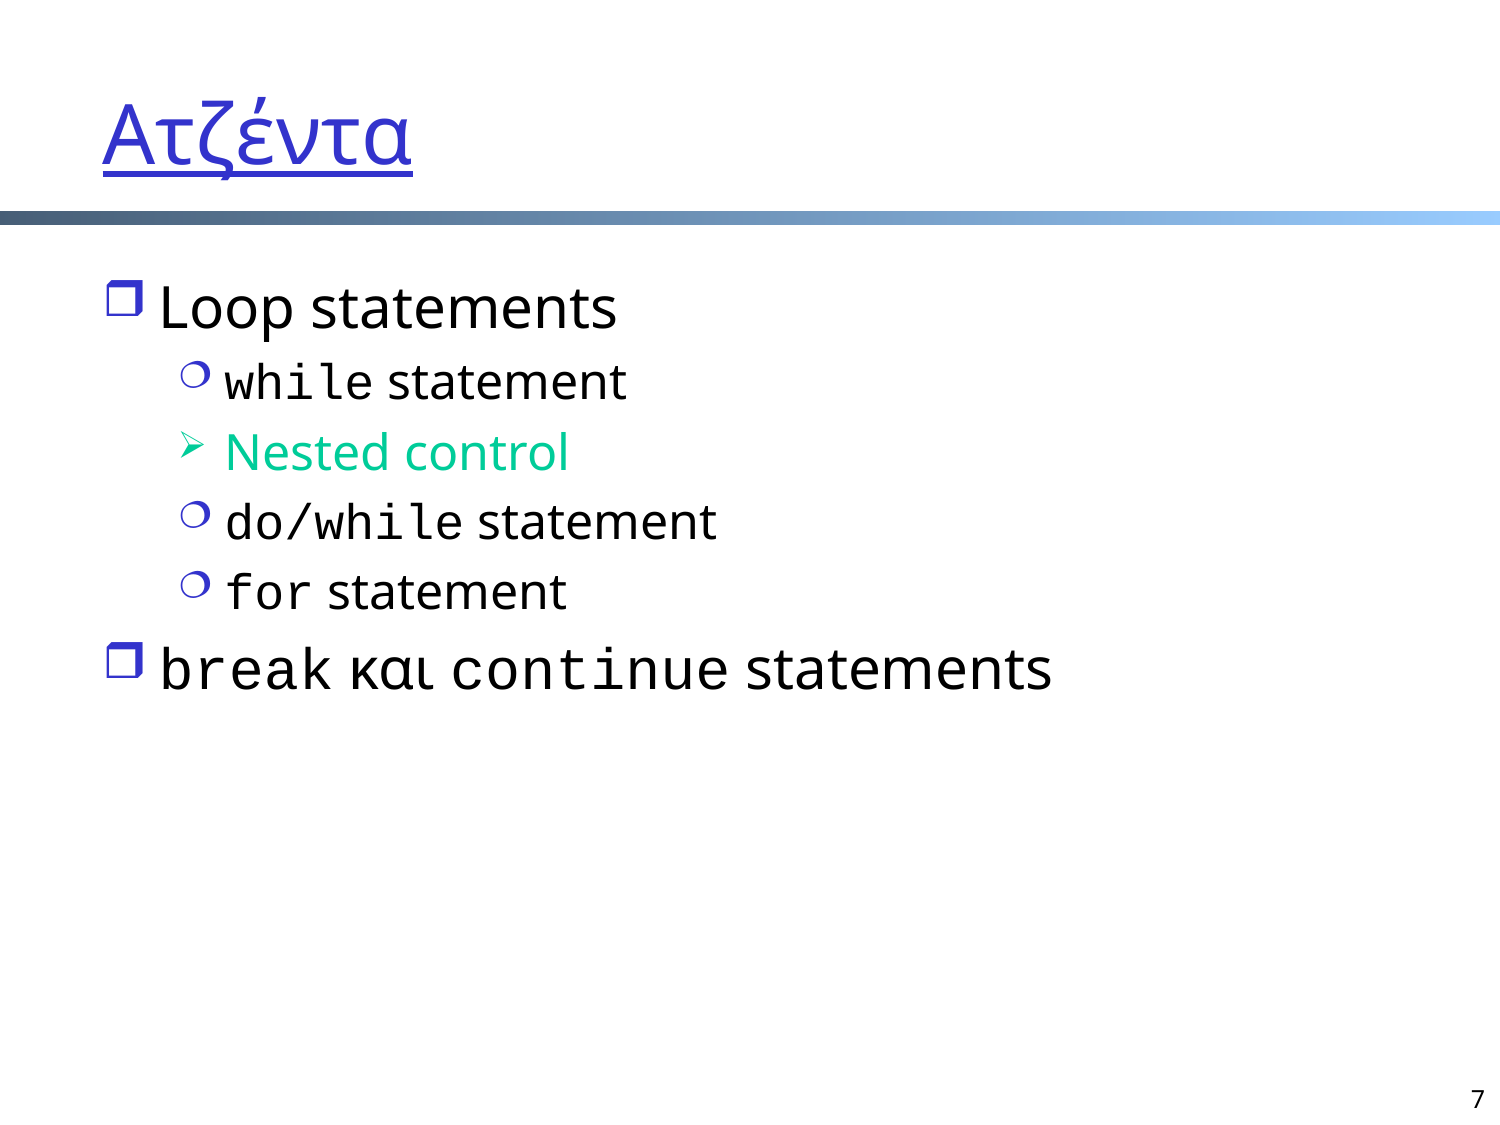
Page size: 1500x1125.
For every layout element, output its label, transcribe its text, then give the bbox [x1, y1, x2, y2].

text_box Loop statements while statement Nested control do/while statement for statement break και continue statements [87, 262, 1363, 1025]
slide_number 7 [1150, 1049, 1500, 1125]
text_box Ατζέντα [87, 37, 1363, 225]
